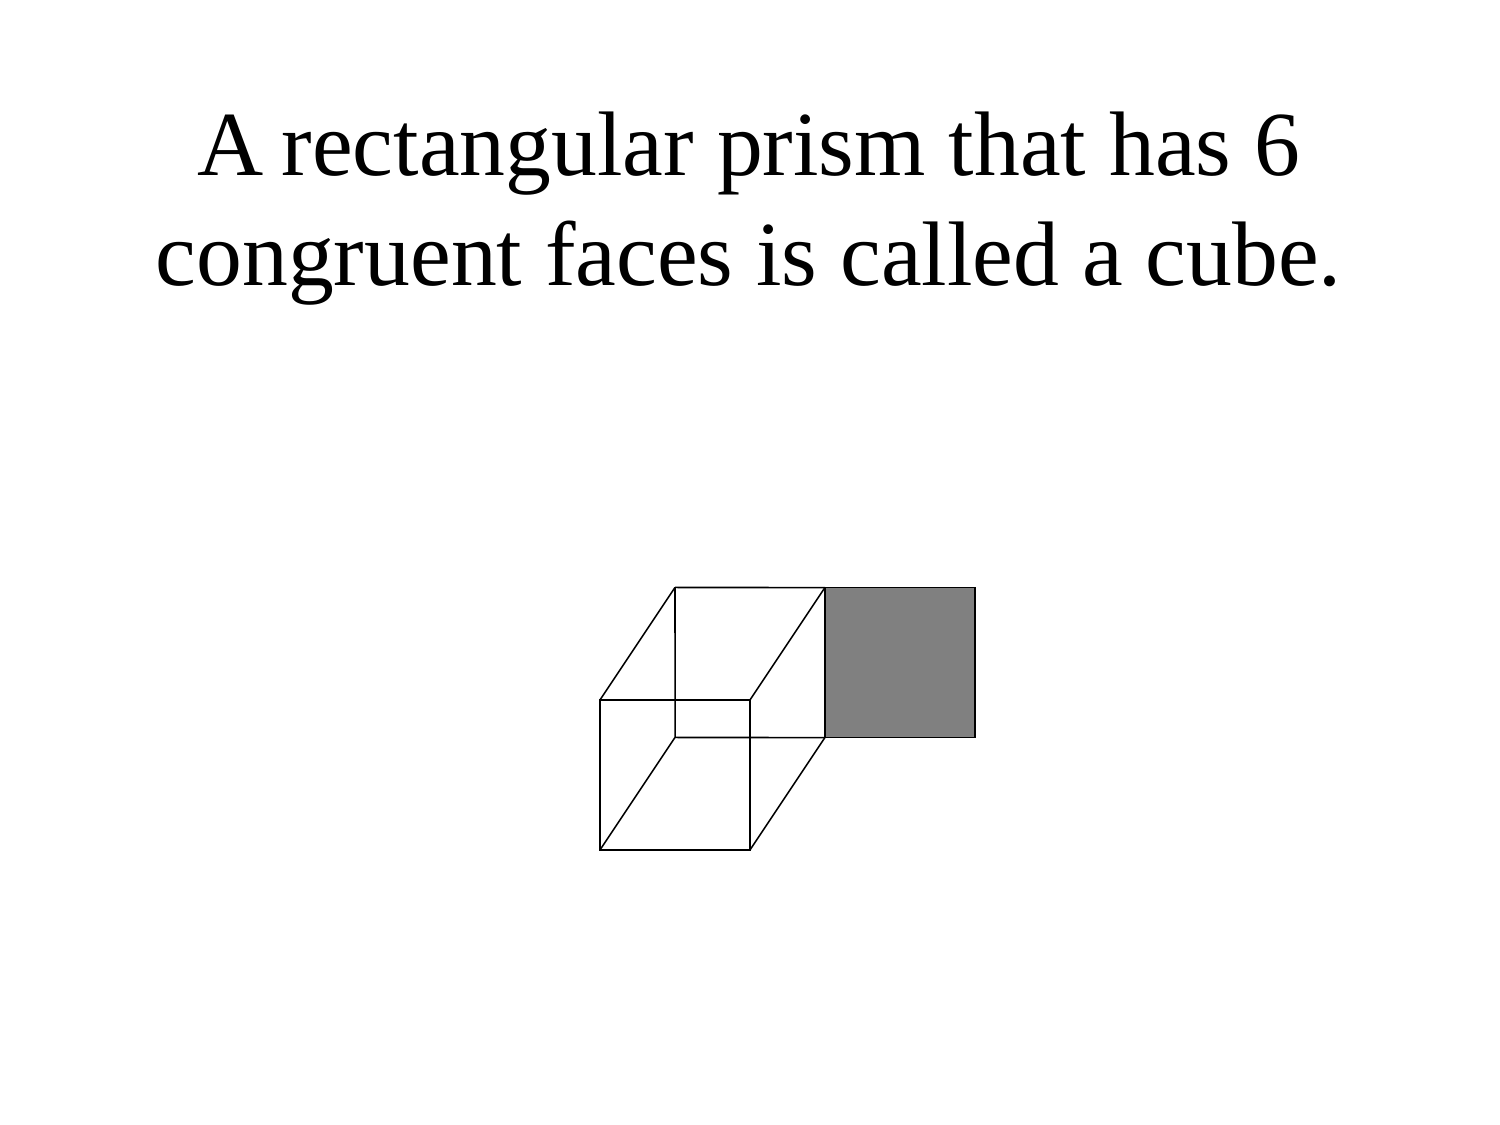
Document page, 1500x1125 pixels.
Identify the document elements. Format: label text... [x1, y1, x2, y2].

text_box [824, 587, 975, 738]
text_box [599, 699, 750, 850]
text_box A rectangular prism that has 6 congruent faces is called a cube. [112, 99, 1388, 288]
